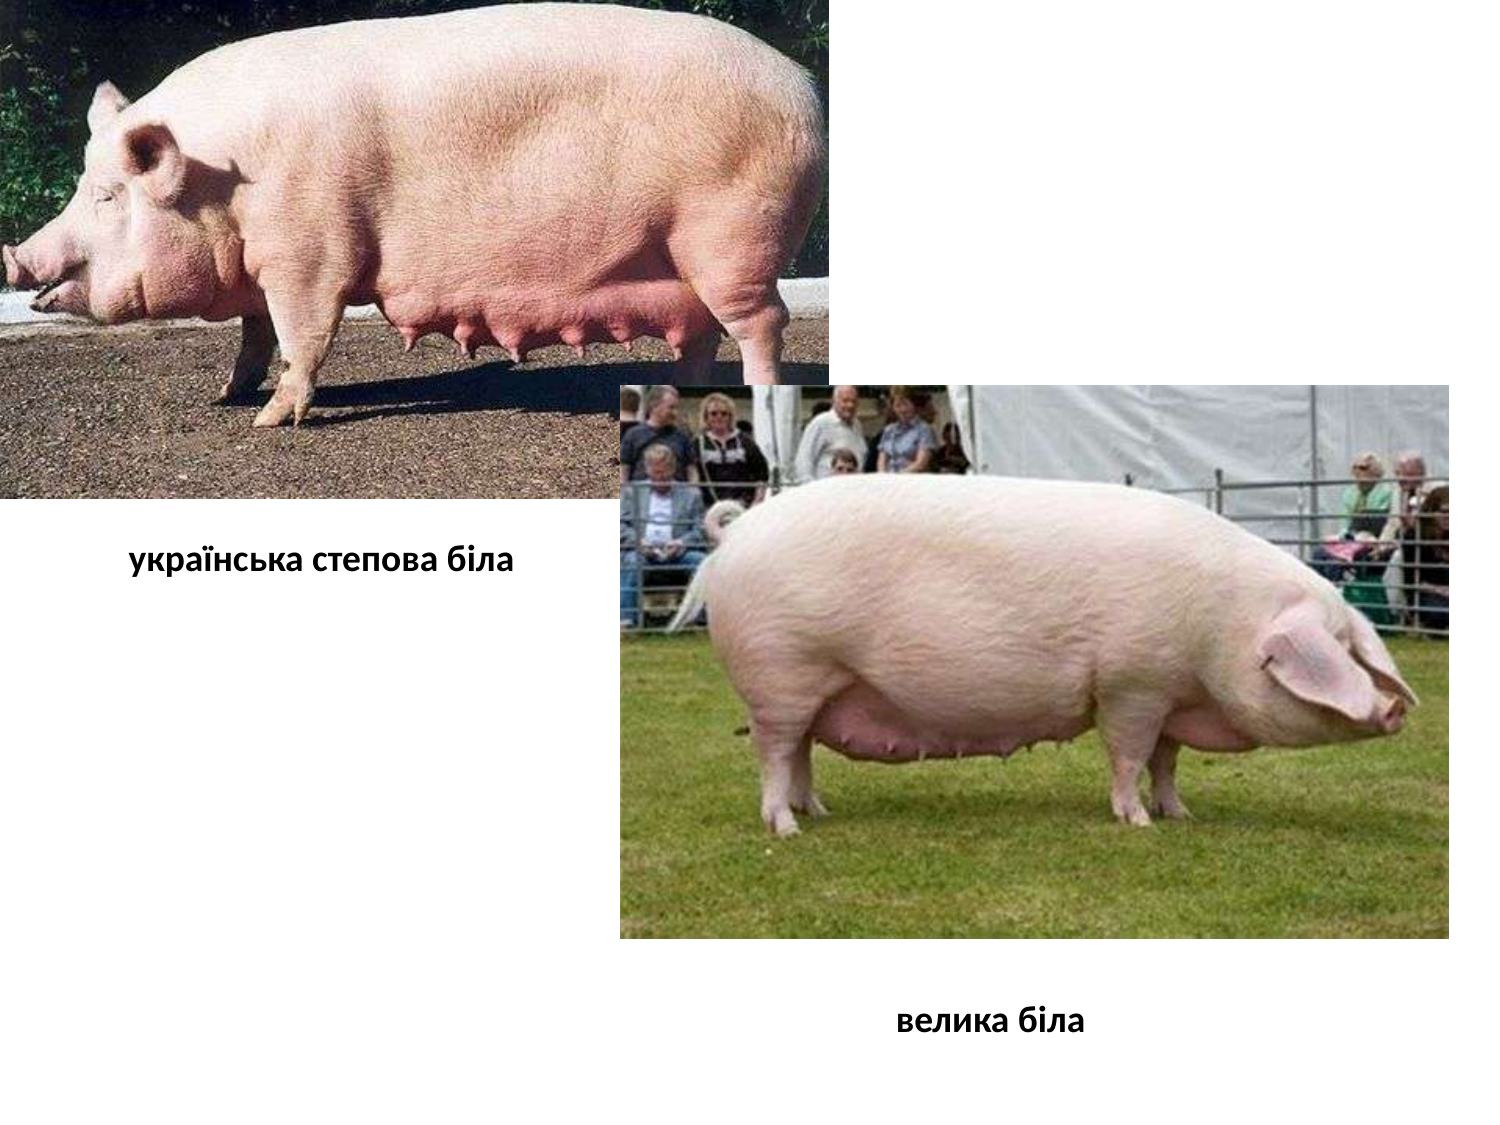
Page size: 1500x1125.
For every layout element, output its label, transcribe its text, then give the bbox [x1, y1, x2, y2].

picture [0, 0, 1449, 939]
text_box велика біла [881, 987, 1101, 1048]
text_box українська степова біла [113, 527, 530, 587]
